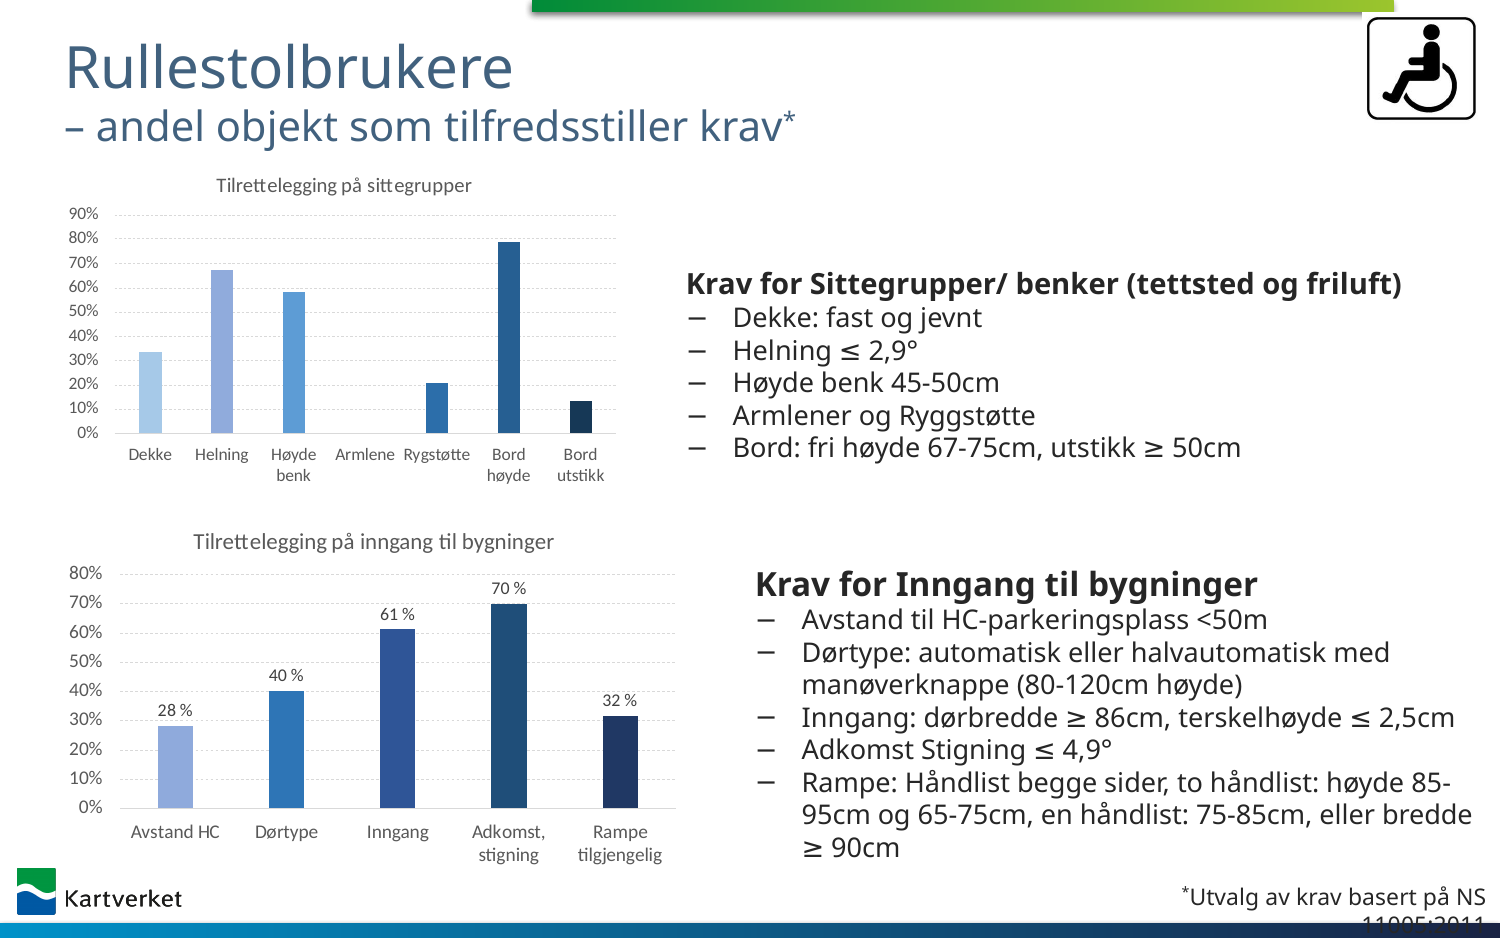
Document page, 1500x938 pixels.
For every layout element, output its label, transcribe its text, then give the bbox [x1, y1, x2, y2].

text_box Krav for Inngang til bygninger Avstand til HC-parkeringsplass <50m Dørtype: automatisk eller halvautomatisk med manøverknappe (80-120cm høyde) Inngang: dørbredde ≥ 86cm, terskelhøyde ≤ 2,5cm Adkomst Stigning ≤ 4,9° Rampe: Håndlist begge sider, to håndlist: høyde 85-95cm og 65-75cm, en håndlist: 75-85cm, eller bredde ≥ 90cm [740, 555, 1491, 870]
picture [62, 520, 687, 874]
picture [1362, 12, 1481, 126]
text_box Rullestolbrukere – andel objekt som tilfredsstiller krav* [49, 25, 1431, 158]
text_box Krav for Sittegrupper/ benker (tettsted og friluft) Dekke: fast og jevnt Helning ≤ 2,9° Høyde benk 45-50cm Armlener og Ryggstøtte Bord: fri høyde 67-75cm, utstikk ≥ 50cm [670, 258, 1418, 471]
picture [62, 166, 626, 492]
text_box *Utvalg av krav basert på NS 11005:2011 [1068, 873, 1500, 938]
